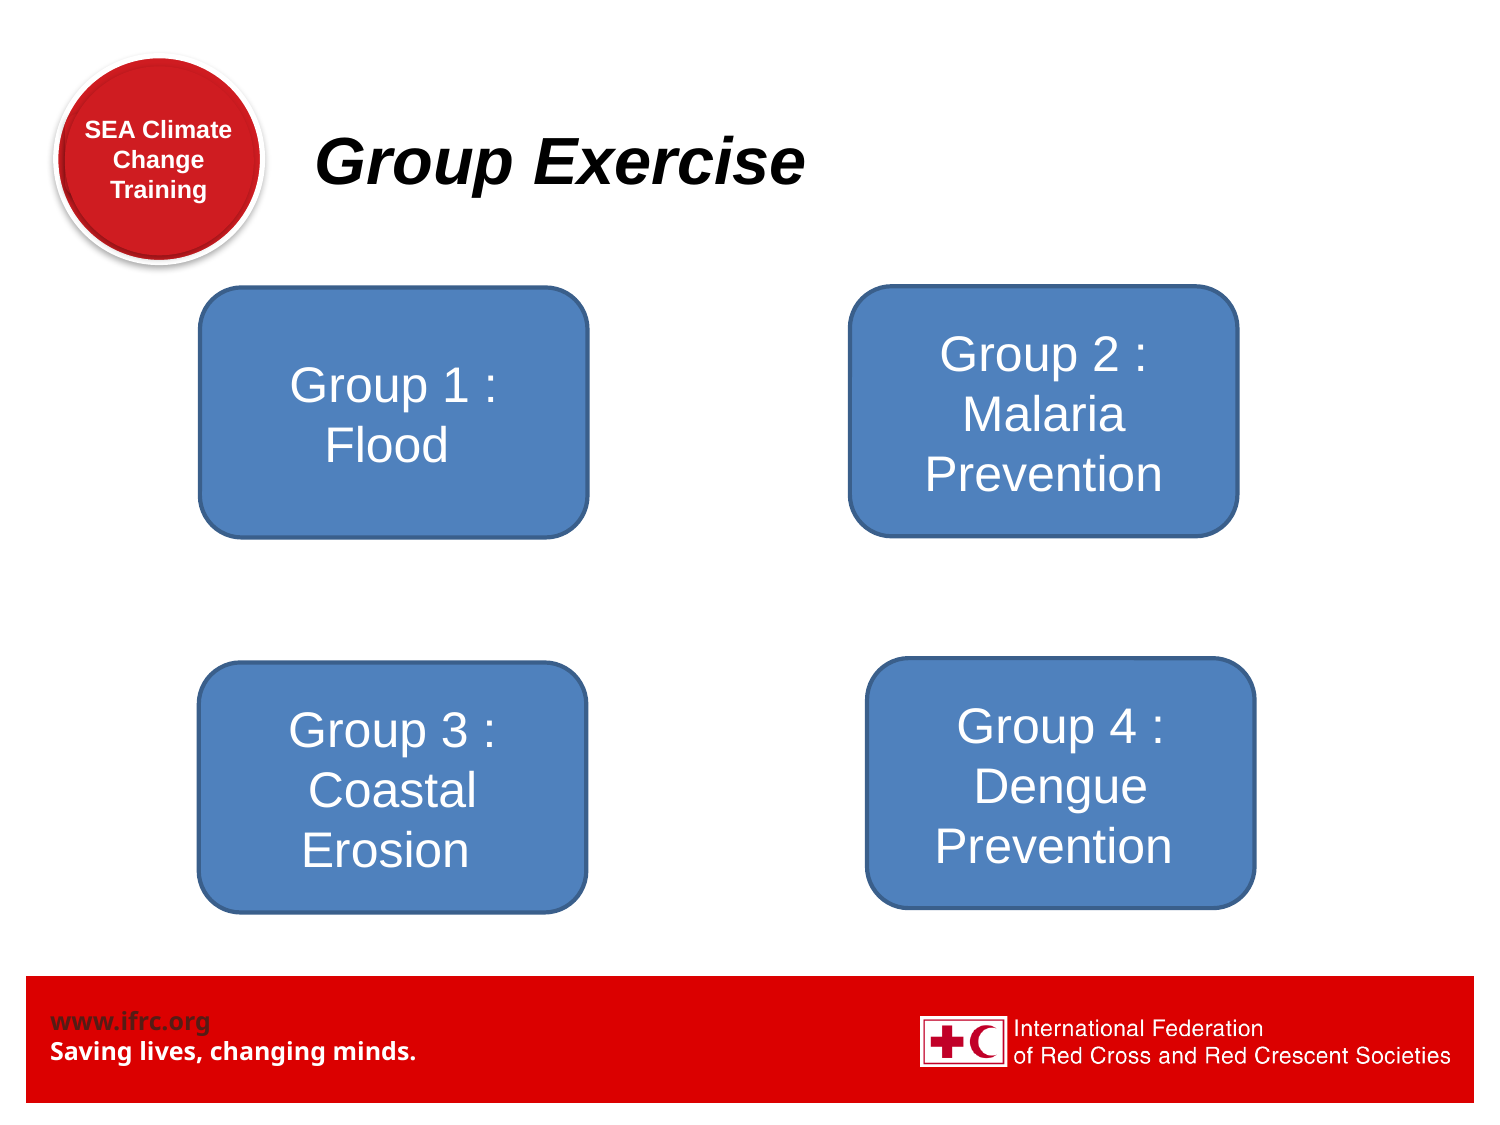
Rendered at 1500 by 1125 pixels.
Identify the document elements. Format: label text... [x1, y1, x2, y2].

text_box Group 3 : Coastal Erosion [196, 660, 589, 915]
text_box Group 4 : Dengue Prevention [864, 656, 1257, 911]
text_box Group Exercise [299, 110, 1357, 206]
picture [920, 1016, 1450, 1067]
text_box Group 1 : Flood [197, 285, 590, 540]
text_box Group 2 : Malaria Prevention [847, 284, 1240, 539]
